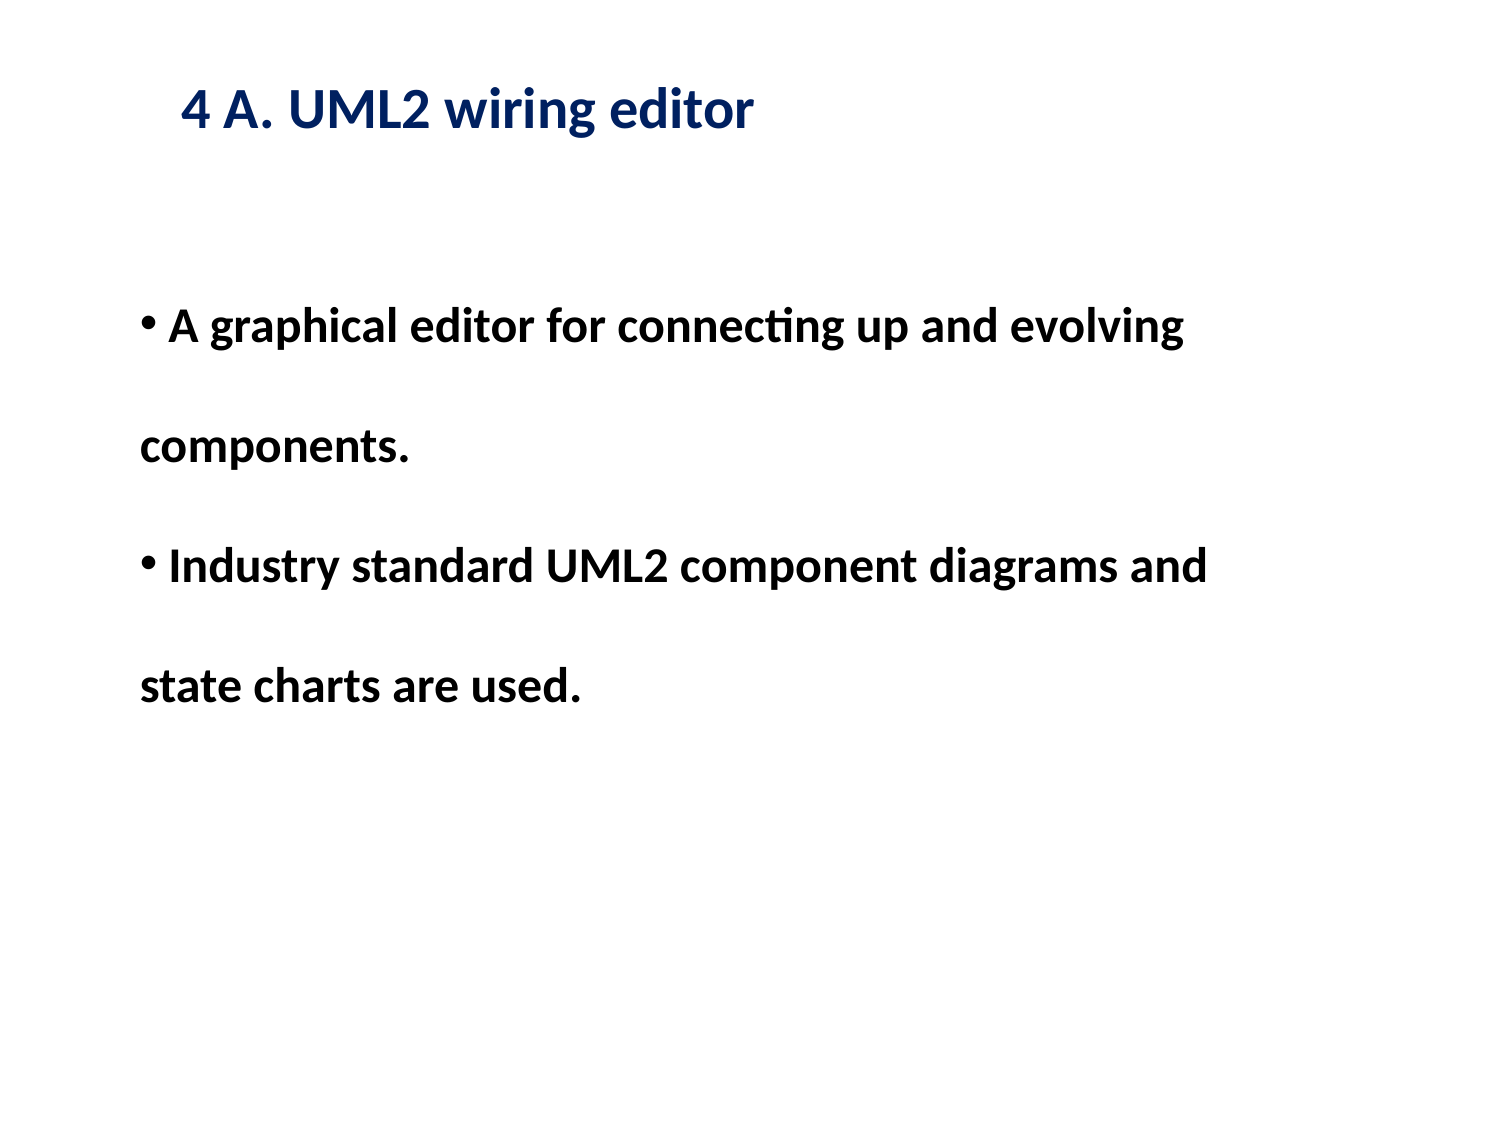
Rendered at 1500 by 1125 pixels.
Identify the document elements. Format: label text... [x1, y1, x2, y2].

text_box 4 A. UML2 wiring editor [166, 62, 772, 148]
text_box A graphical editor for connecting up and evolving components. Industry standard UML2 component diagrams and state charts are used. [124, 224, 1325, 720]
